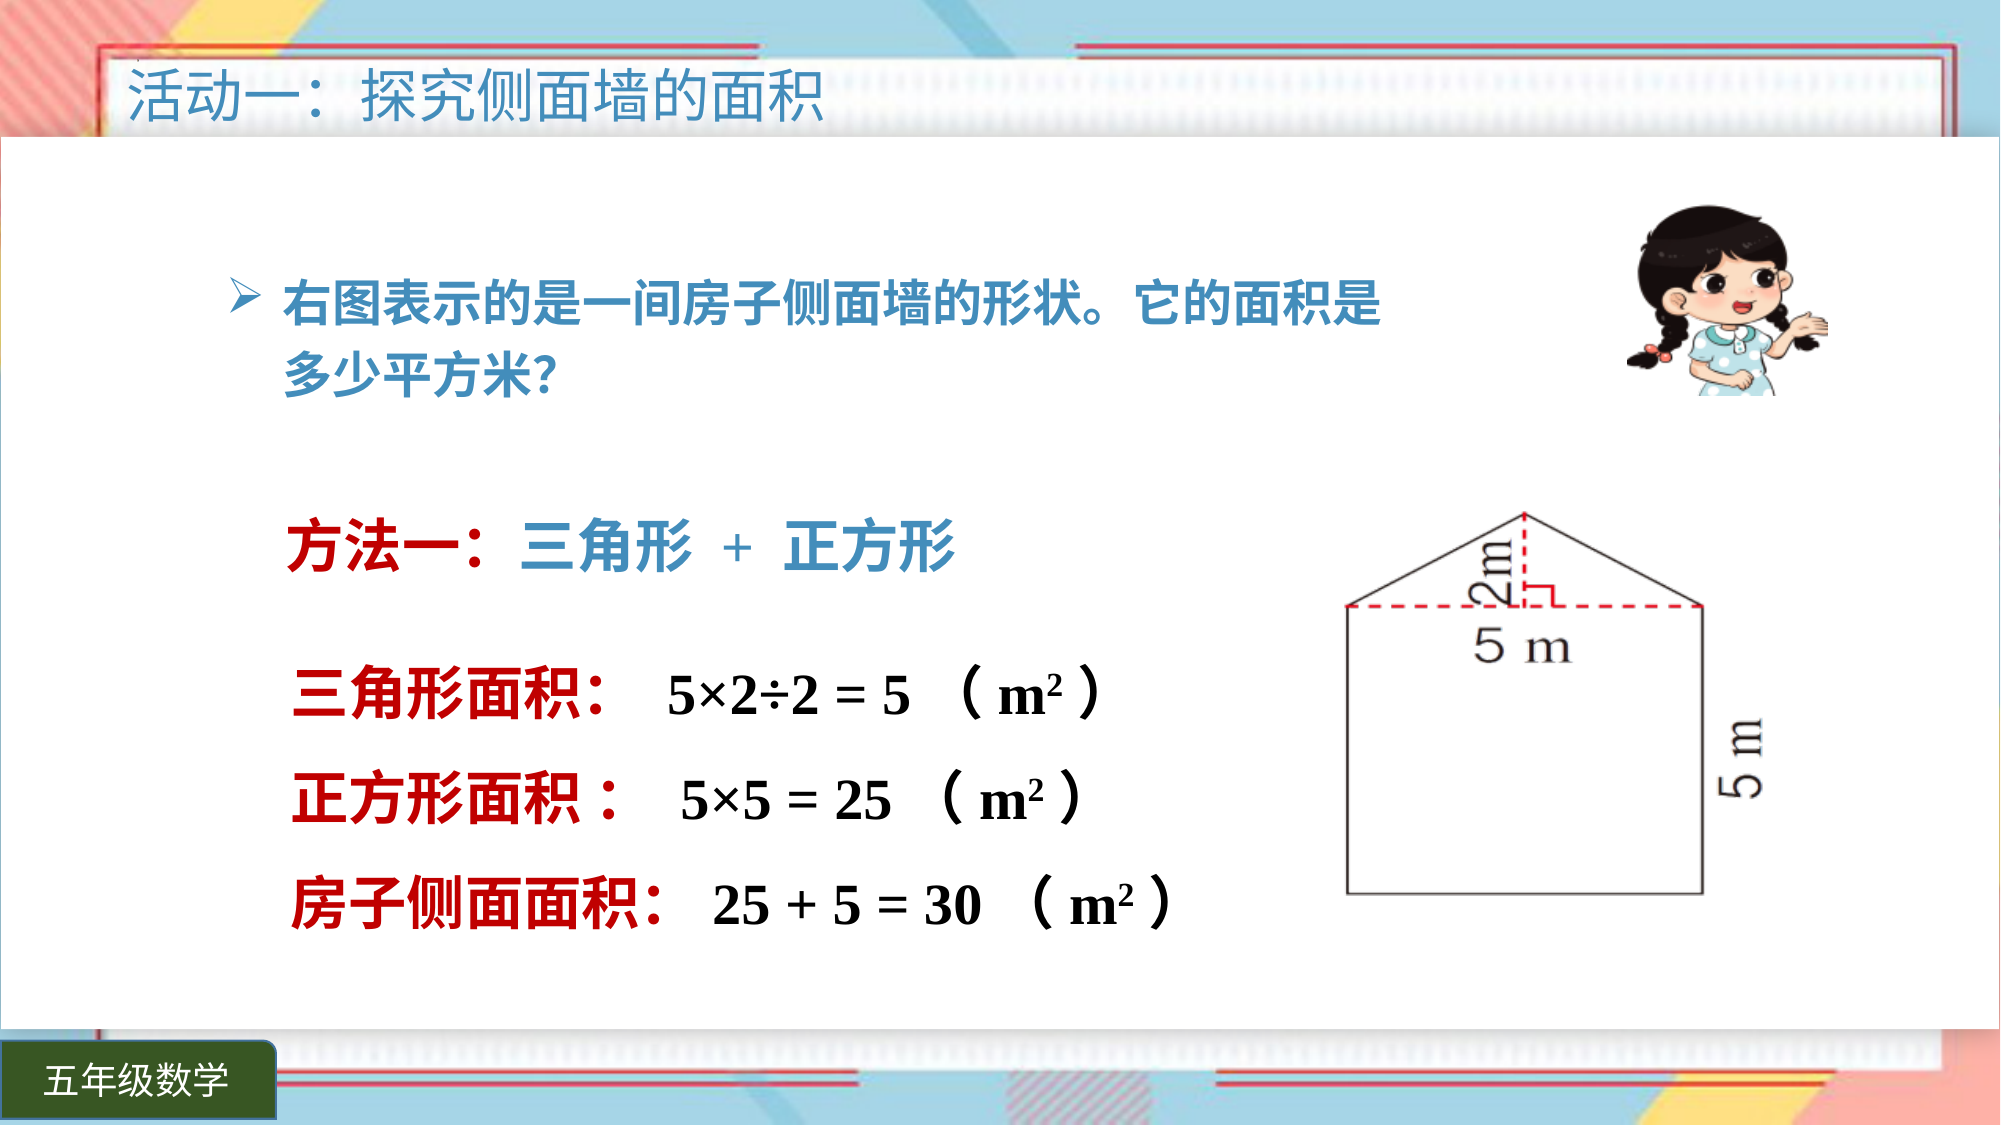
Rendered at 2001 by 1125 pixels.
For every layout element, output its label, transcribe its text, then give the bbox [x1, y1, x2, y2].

text_box 活动一：探究侧面墙的面积 [112, 52, 853, 137]
text_box 方法一：三角形 + 正方形 [271, 501, 1043, 587]
text_box 五年级数学 [0, 1039, 277, 1120]
text_box 三角形面积： 5×2÷2 = 5（m2） 正方形面积 ： 5×5 = 25（m2） 房子侧面面积：25 + 5 = 30（m2） [275, 613, 1298, 944]
picture [0, 0, 2001, 1125]
text_box 右图表示的是一间房子侧面墙的形状。它的面积是多少平方米？ [211, 252, 1414, 411]
picture [1318, 510, 1772, 910]
text_box [0, 136, 2000, 1030]
picture [1627, 191, 1828, 396]
